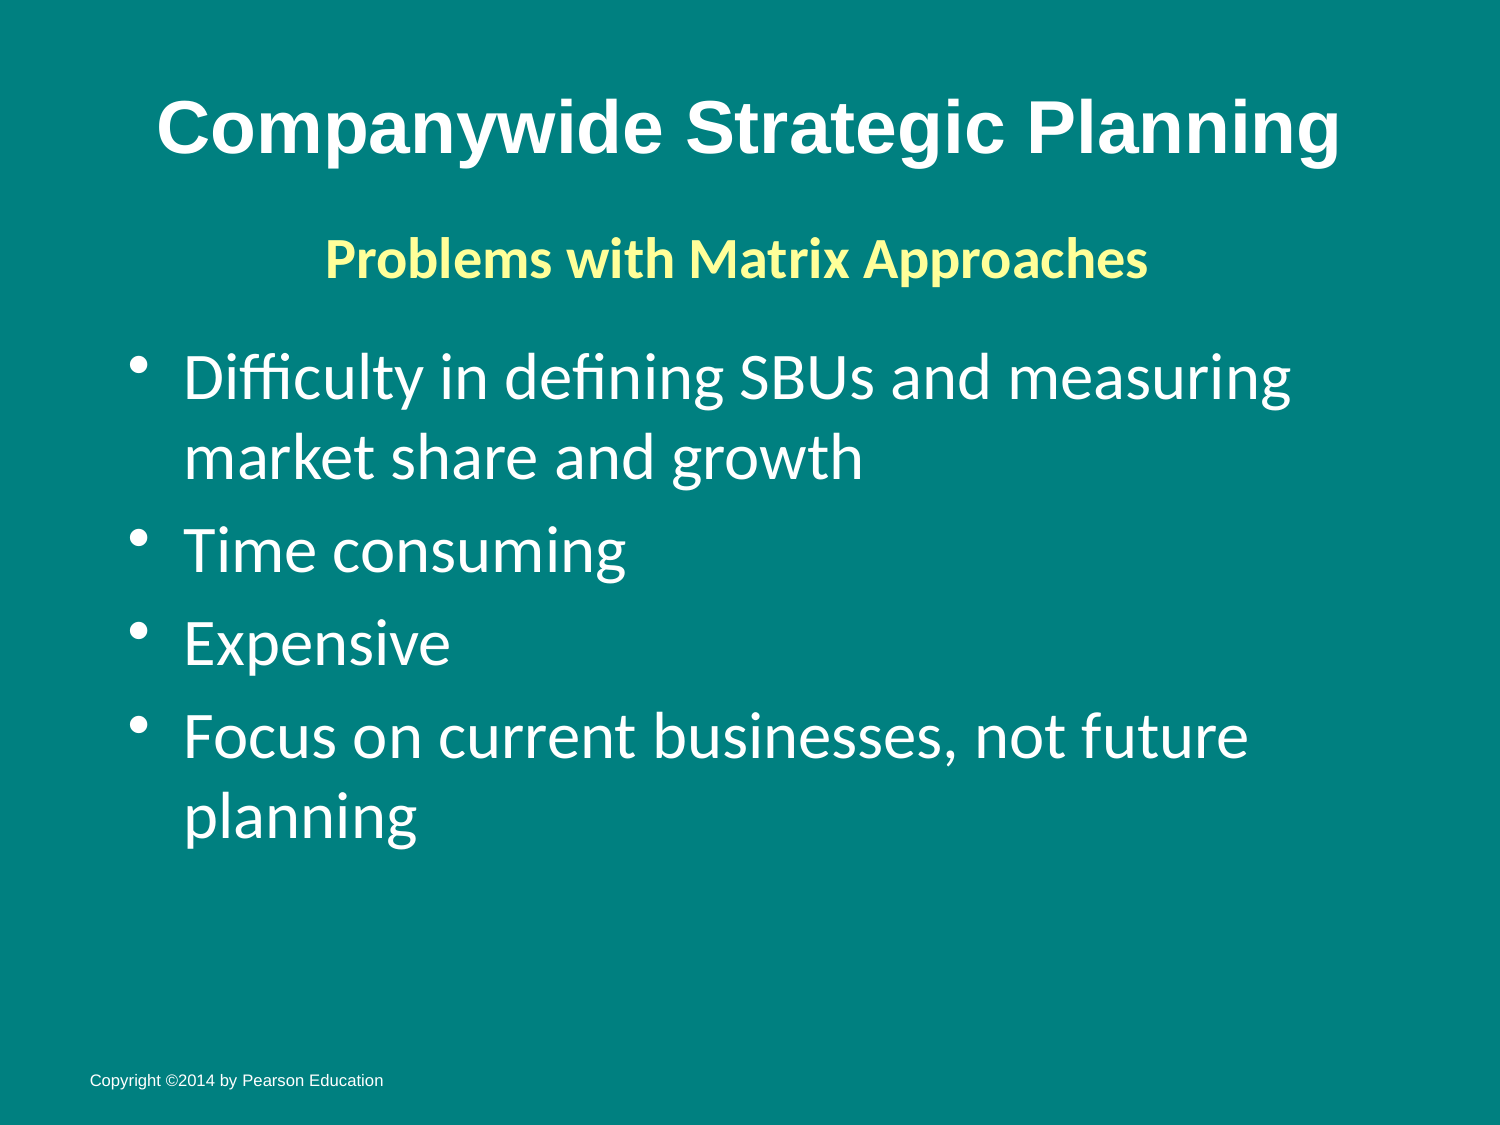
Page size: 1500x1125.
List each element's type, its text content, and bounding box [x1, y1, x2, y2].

list Problems with Matrix Approaches [149, 212, 1326, 276]
text_box Copyright ©2014 by Pearson Education [74, 1062, 825, 1098]
list Difficulty in defining SBUs and measuring market share and growth Time consuming Expensive Focus on current businesses, not future planning [112, 324, 1388, 1001]
title Companywide Strategic Planning [112, 37, 1388, 226]
